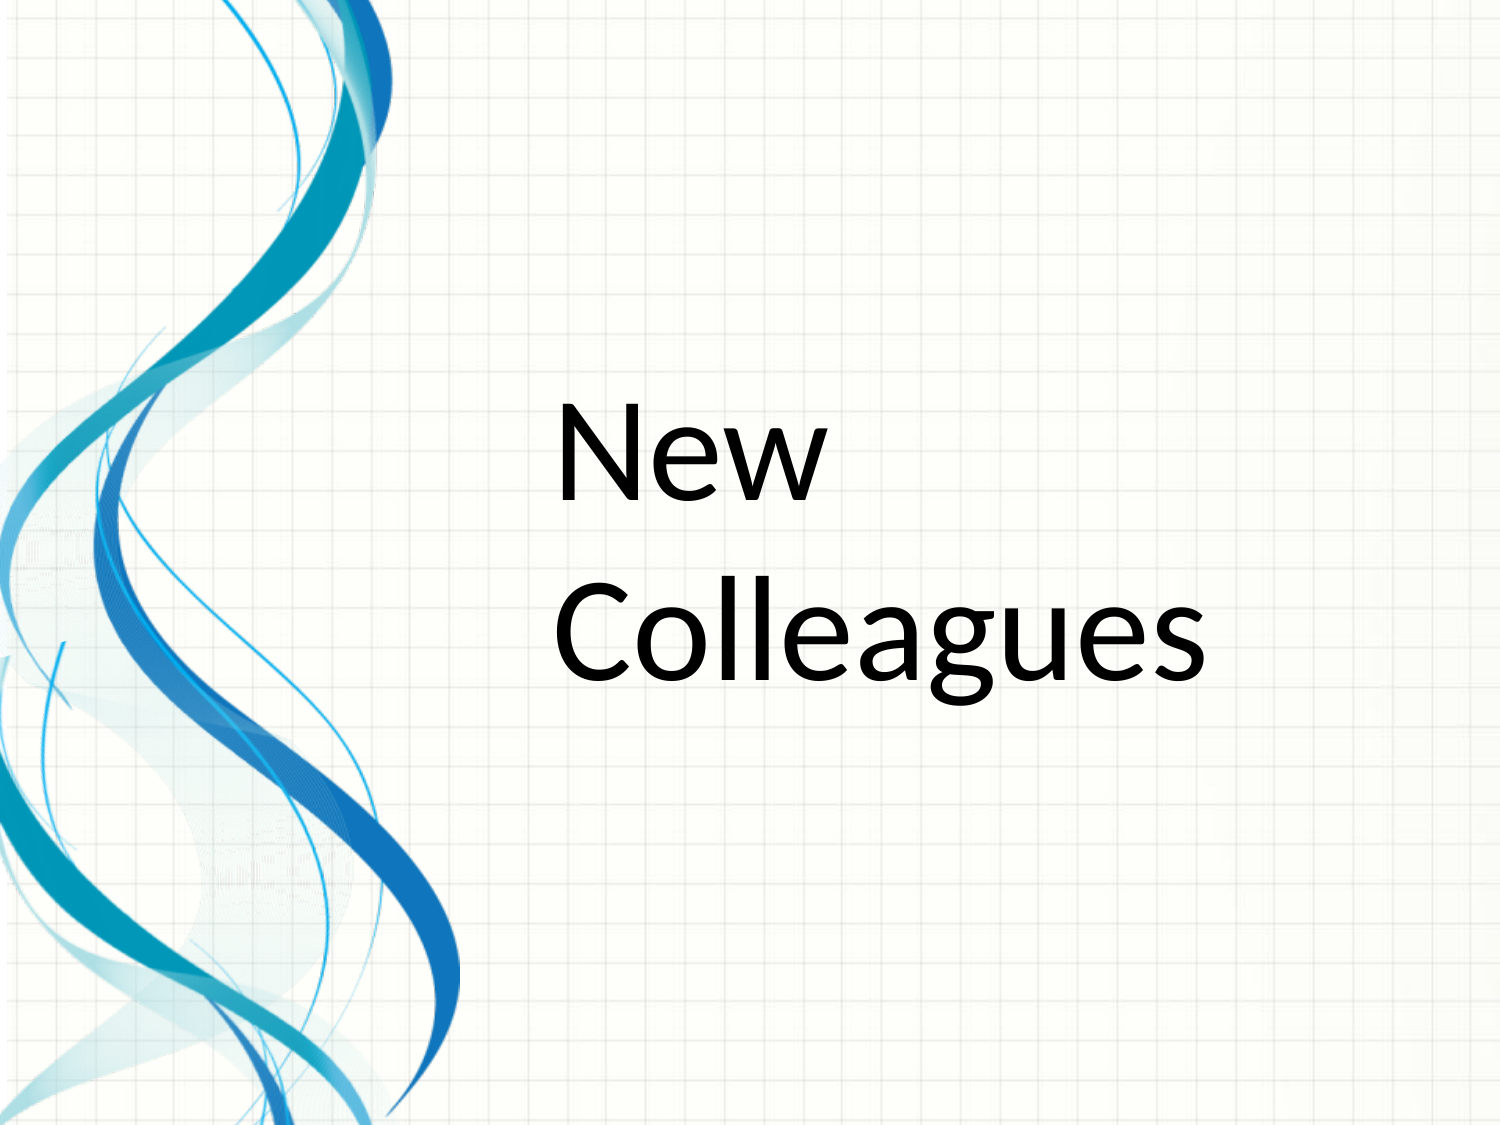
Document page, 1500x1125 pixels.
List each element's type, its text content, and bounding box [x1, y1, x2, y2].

picture [0, 0, 1500, 1125]
text_box New Colleagues [537, 342, 1400, 1013]
